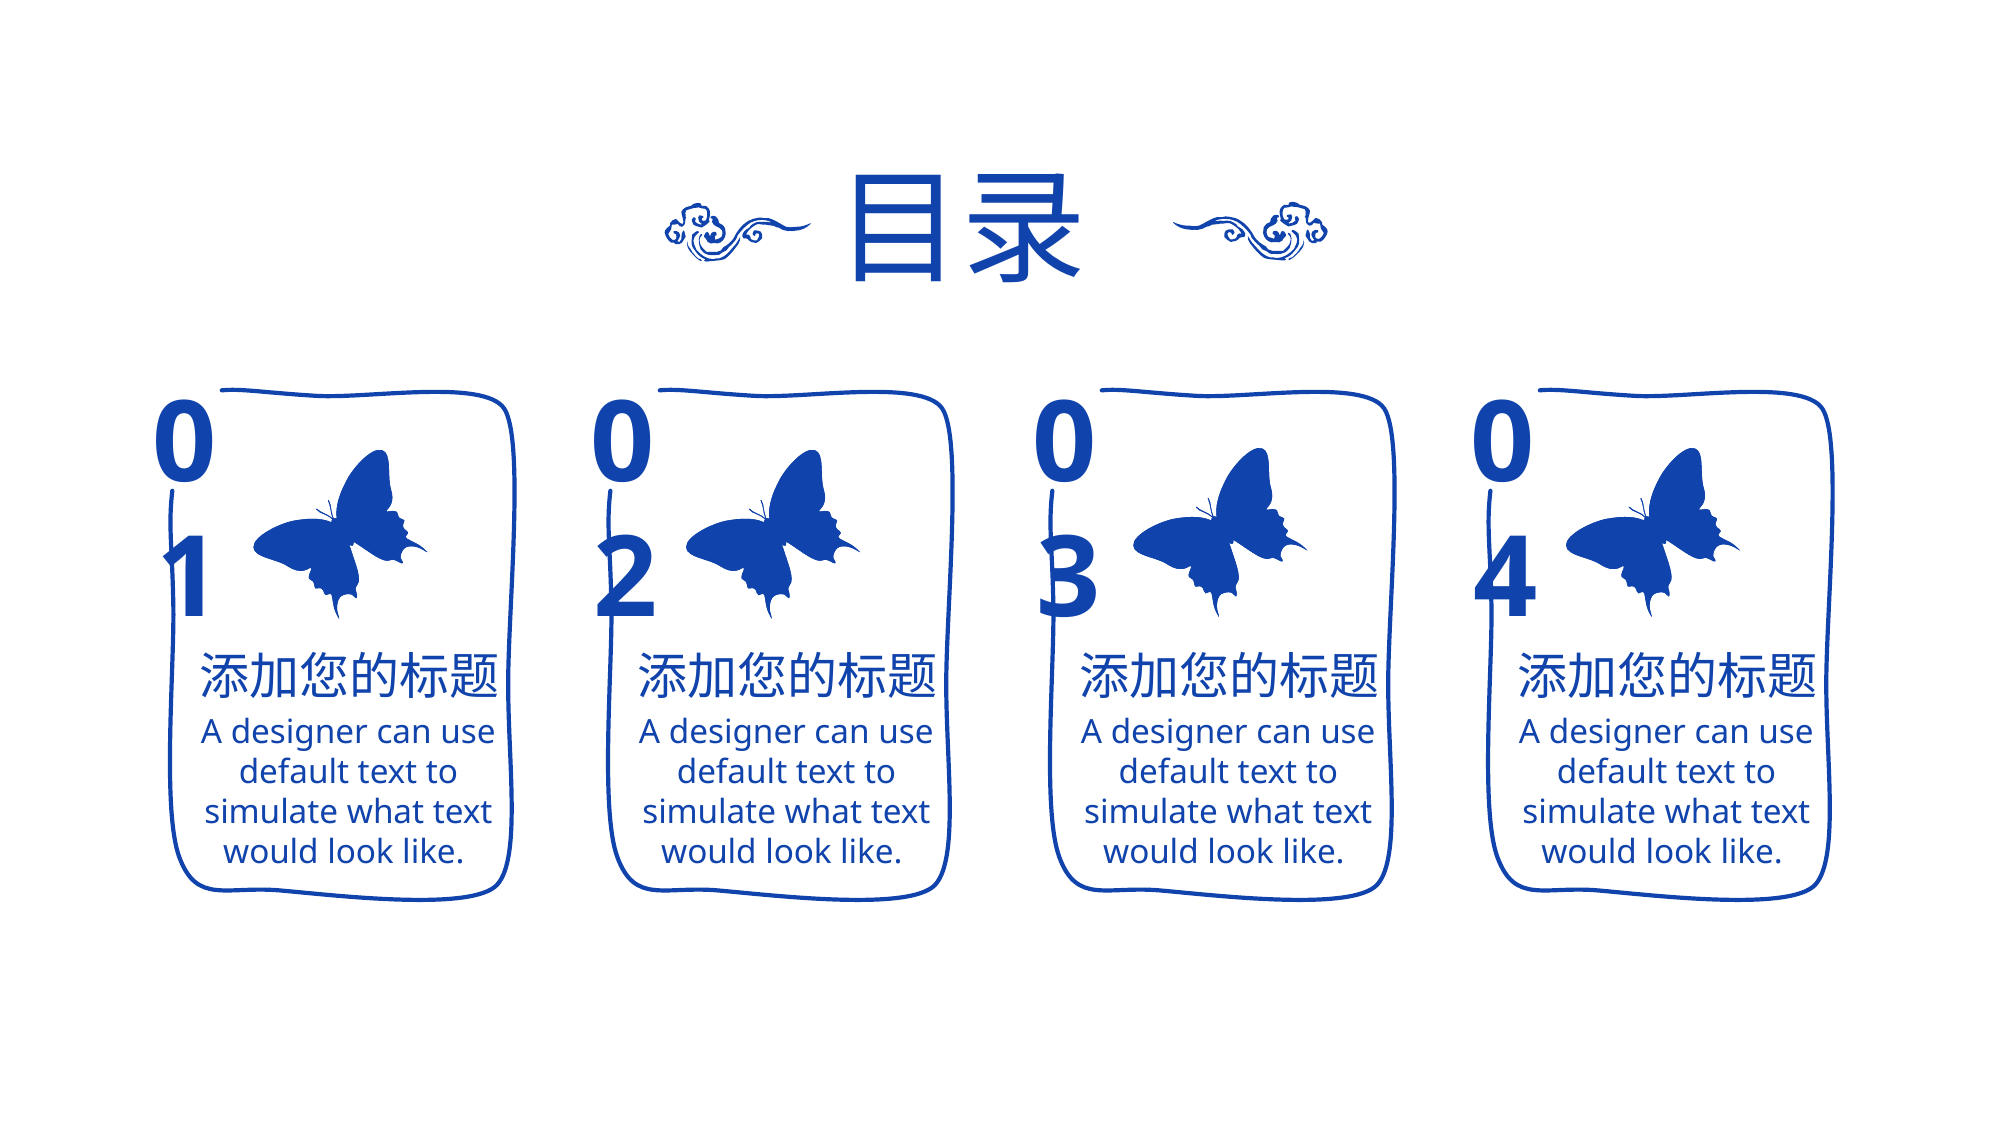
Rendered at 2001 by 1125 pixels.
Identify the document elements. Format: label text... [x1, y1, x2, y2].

text_box A designer can use default text to simulate what text would look like. [1498, 703, 1835, 878]
text_box [1135, 389, 1396, 637]
text_box 添加您的标题 [1064, 637, 1410, 712]
text_box [255, 389, 516, 637]
text_box [1048, 647, 1064, 862]
text_box [1069, 878, 1383, 901]
text_box [606, 647, 622, 862]
text_box 04 [1439, 362, 1573, 647]
text_box 01 [121, 362, 255, 647]
text_box [693, 389, 954, 637]
text_box A designer can use default text to simulate what text would look like. [180, 703, 517, 878]
text_box [189, 878, 503, 901]
text_box [1573, 389, 1834, 637]
text_box [627, 878, 941, 901]
text_box A designer can use default text to simulate what text would look like. [1060, 703, 1397, 878]
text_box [1565, 444, 1744, 622]
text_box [664, 140, 1328, 307]
text_box [168, 647, 184, 862]
text_box 添加您的标题 [1502, 637, 1848, 712]
text_box 添加您的标题 [622, 637, 968, 712]
text_box A designer can use default text to simulate what text would look like. [618, 703, 955, 878]
text_box [1487, 647, 1502, 862]
text_box 02 [559, 362, 693, 647]
text_box [1507, 878, 1821, 901]
text_box 03 [1001, 362, 1135, 647]
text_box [252, 446, 432, 624]
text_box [685, 446, 864, 624]
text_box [1132, 444, 1312, 622]
text_box 添加您的标题 [184, 637, 530, 712]
